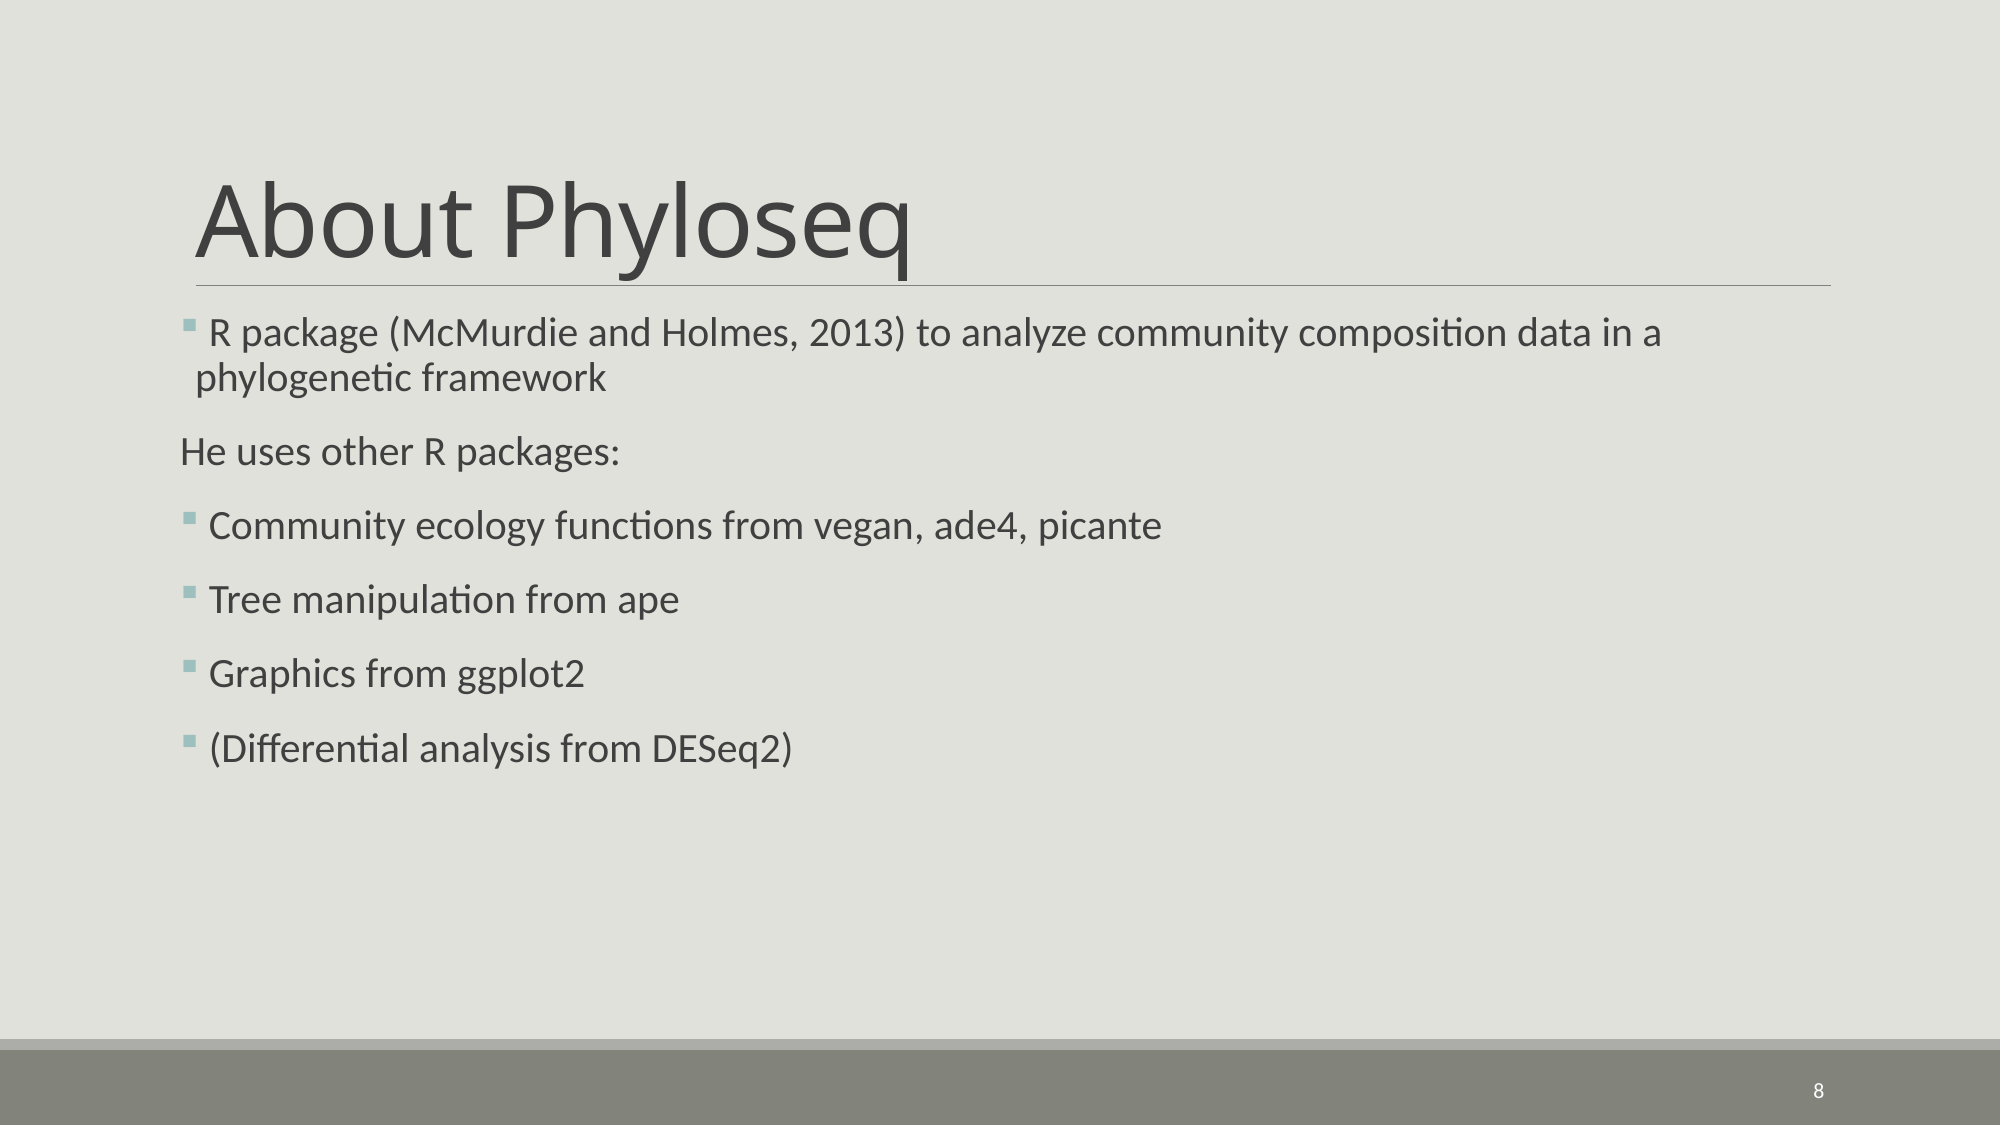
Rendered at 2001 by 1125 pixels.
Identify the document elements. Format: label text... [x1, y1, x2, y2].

title About Phyloseq [180, 47, 1830, 285]
slide_number 8 [1624, 1059, 1840, 1120]
list R package (McMurdie and Holmes, 2013) to analyze community composition data in a phylogenetic framework He uses other R packages: Community ecology functions from vegan, ade4, picante Tree manipulation from ape Graphics from ggplot2 (Differential analysis from DESeq2) [180, 302, 1830, 963]
